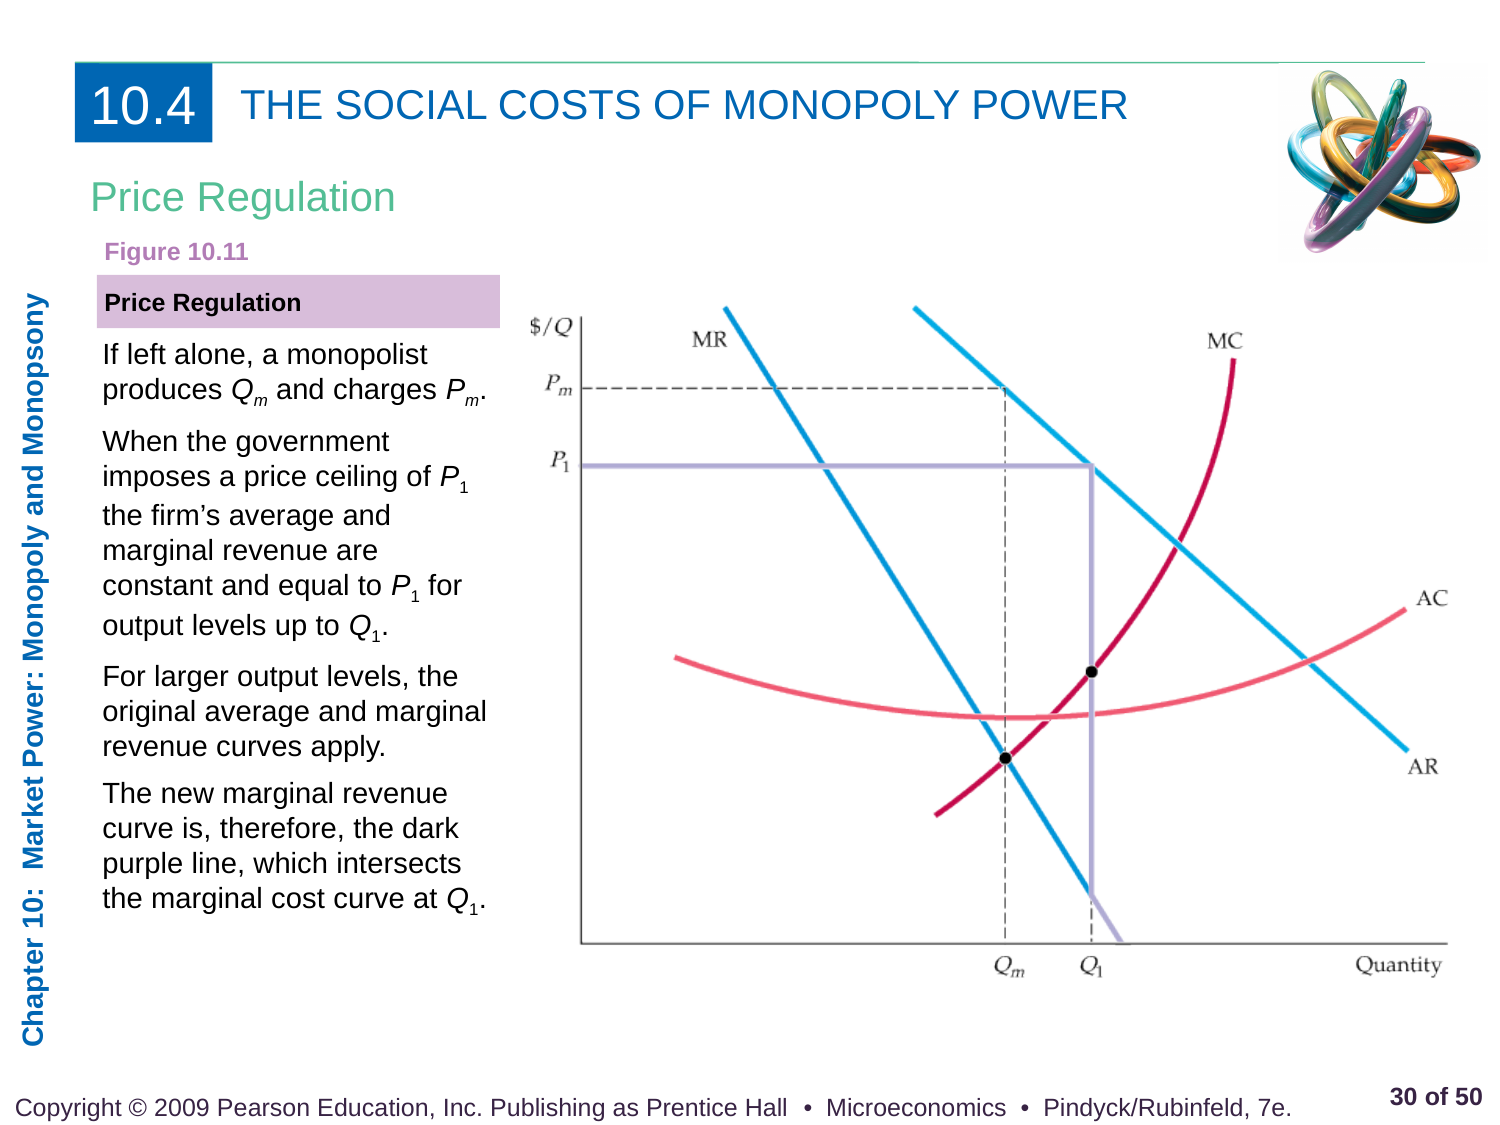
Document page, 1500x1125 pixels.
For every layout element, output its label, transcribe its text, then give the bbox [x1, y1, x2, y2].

picture [1278, 63, 1488, 263]
text_box If left alone, a monopolist produces Qm and charges Pm. When the government imposes a price ceiling of P1 the firm’s average and marginal revenue are constant and equal to P1 for output levels up to Q1. For larger output levels, the original average and marginal revenue curves apply. The new marginal revenue curve is, therefore, the dark purple line, which intersects the marginal cost curve at Q1. [87, 328, 473, 988]
text_box Figure 10.11 [96, 224, 272, 275]
text_box Price Regulation [96, 274, 500, 329]
list Price Regulation [75, 162, 1175, 247]
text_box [74, 62, 1279, 143]
picture [480, 285, 1476, 1001]
